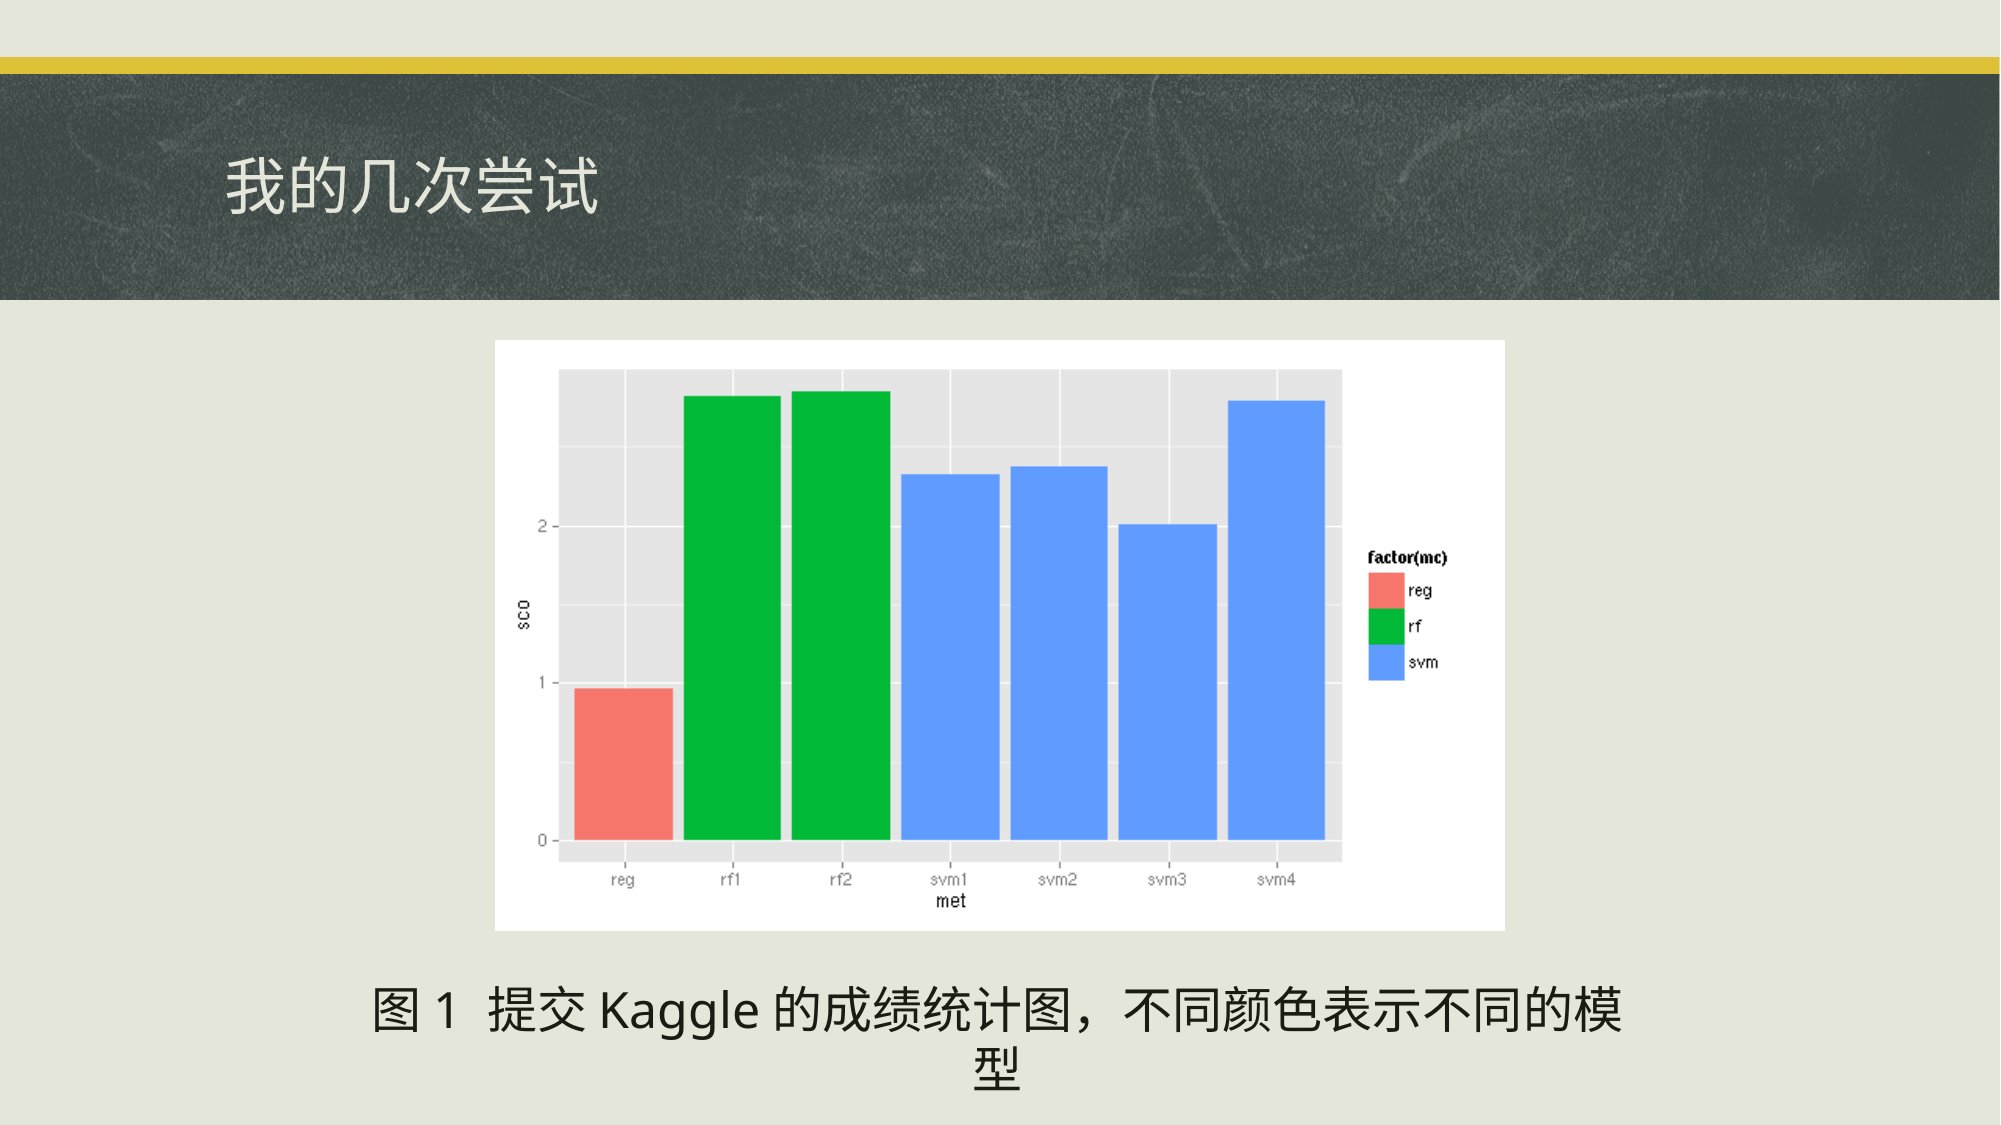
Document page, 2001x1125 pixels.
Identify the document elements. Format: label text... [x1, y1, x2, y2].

title 我的几次尝试 [209, 76, 1790, 301]
list 图1 提交Kaggle的成绩统计图，不同颜色表示不同的模型 [333, 970, 1661, 1125]
picture [0, 74, 2000, 300]
picture [494, 340, 1505, 931]
